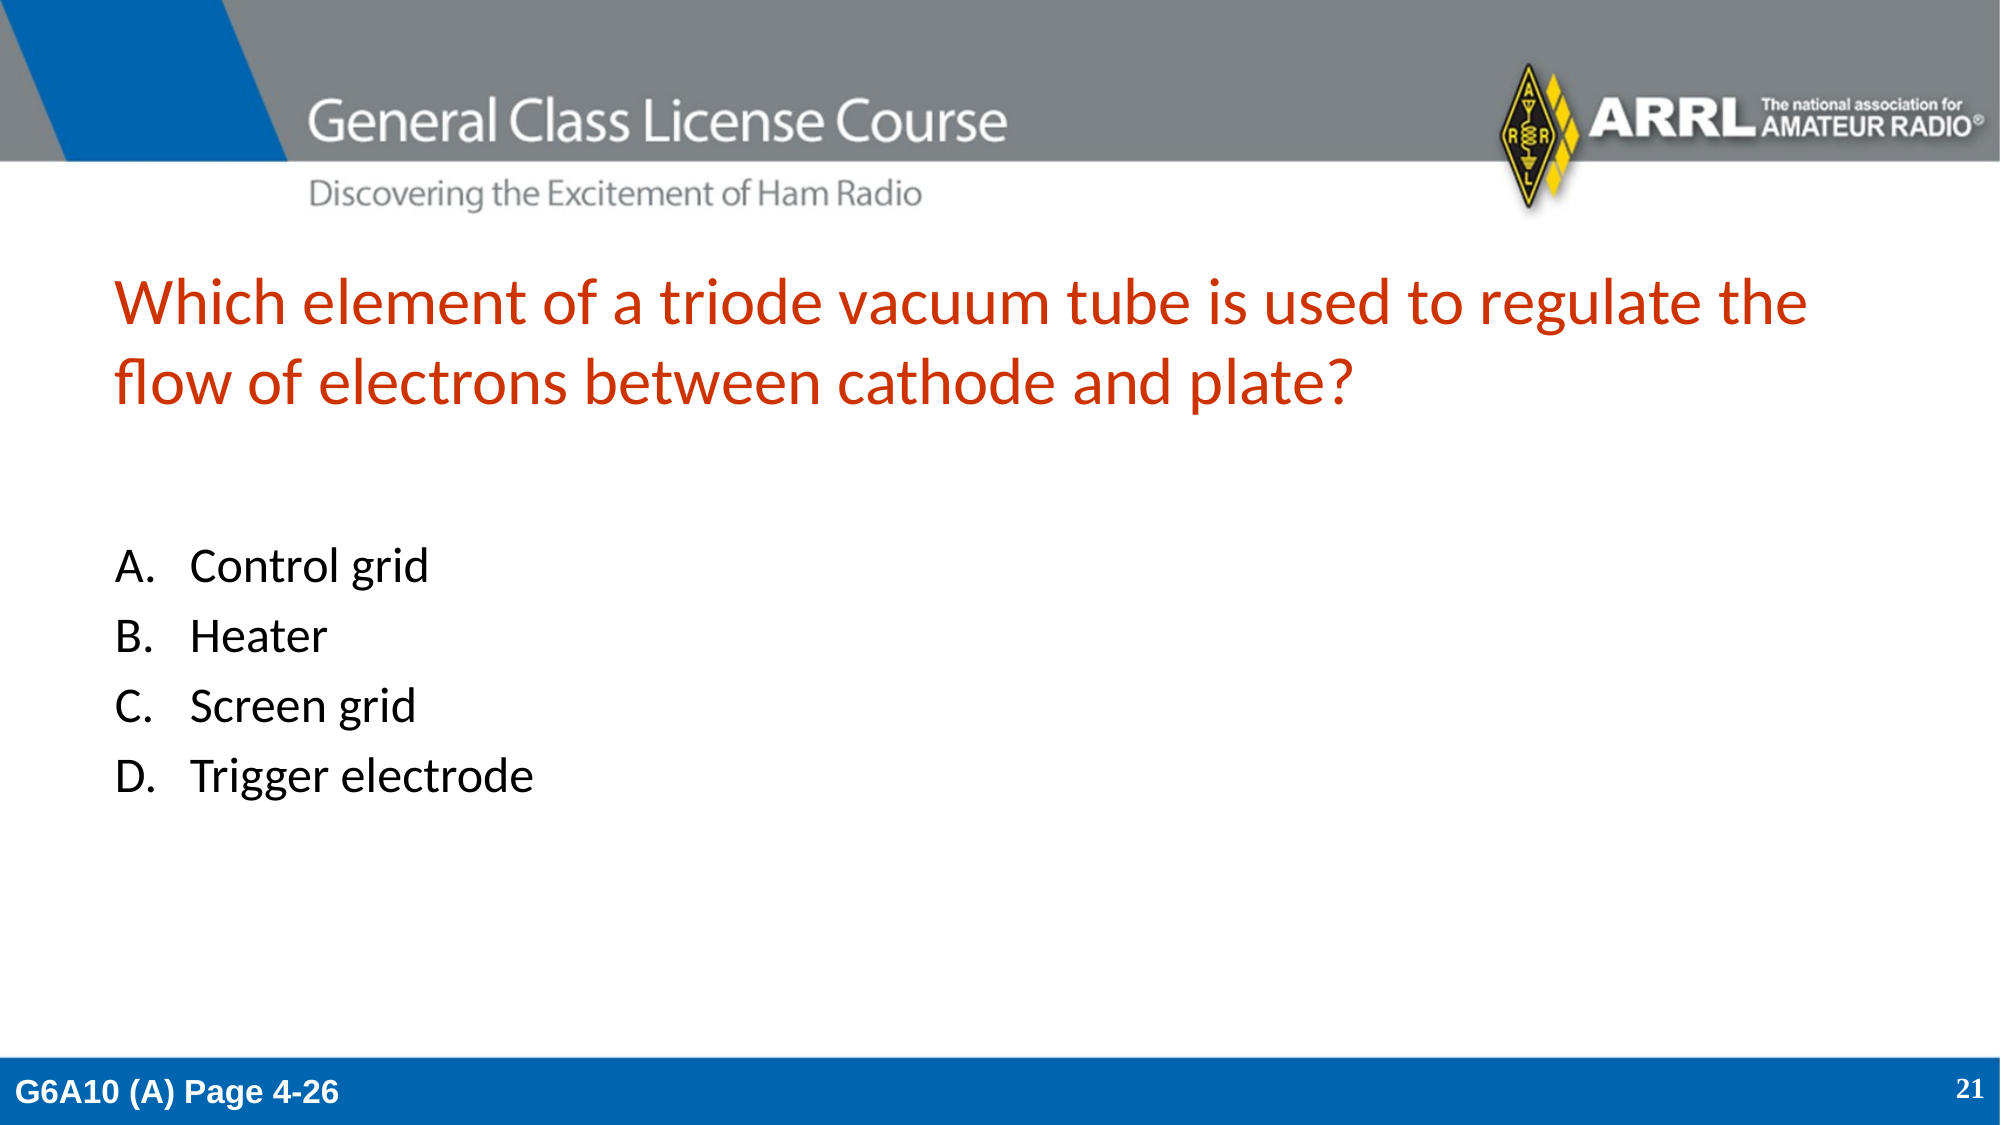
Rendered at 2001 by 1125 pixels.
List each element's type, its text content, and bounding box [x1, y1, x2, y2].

text_box 21 [1875, 1062, 2000, 1113]
list Control grid Heater Screen grid Trigger electrode [99, 525, 1900, 1005]
picture [0, 0, 2001, 1125]
text_box G6A10 (A) Page 4-26 [0, 1062, 1313, 1118]
title Which element of a triode vacuum tube is used to regulate the flow of electrons between cathode and plate? [99, 249, 1900, 468]
